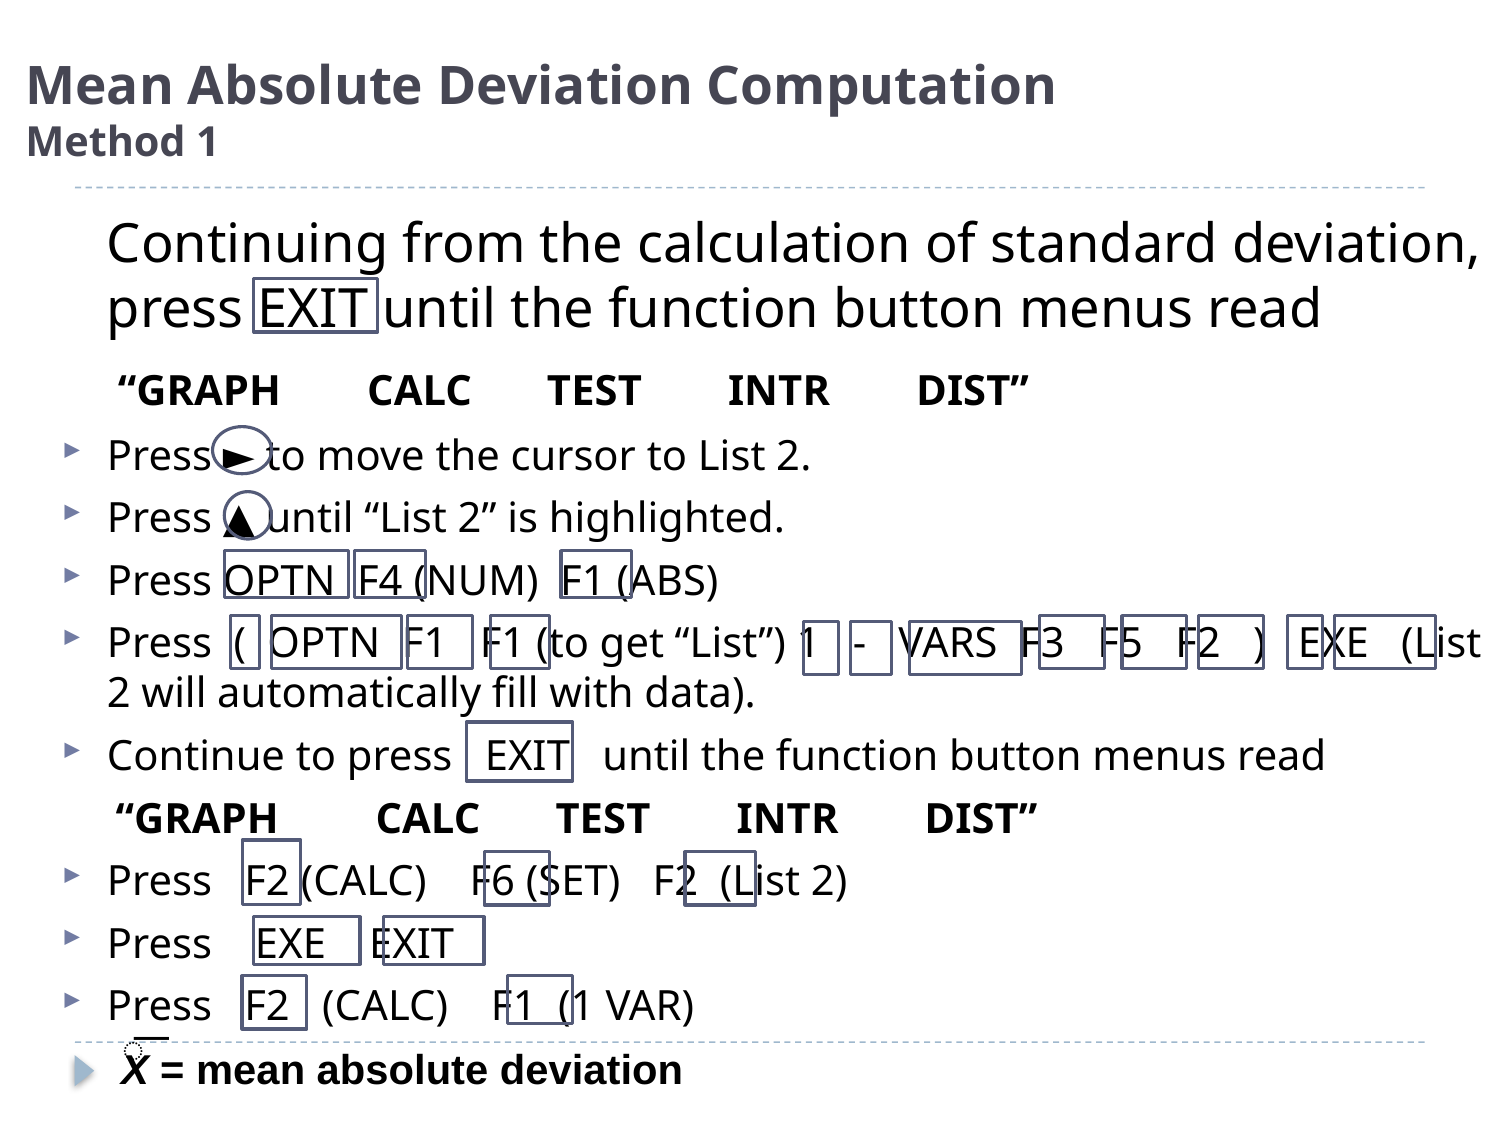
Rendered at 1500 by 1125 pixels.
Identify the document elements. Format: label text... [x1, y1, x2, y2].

text_box [483, 850, 551, 907]
text_box [222, 490, 273, 541]
text_box [1197, 614, 1265, 670]
text_box [270, 614, 403, 670]
text_box [849, 620, 893, 676]
title Mean Absolute Deviation Computation Method 1 [0, 42, 1500, 173]
text_box [465, 720, 574, 783]
text_box [489, 614, 551, 670]
text_box [1038, 614, 1106, 670]
text_box [210, 425, 274, 476]
text_box [240, 974, 308, 1031]
text_box [252, 277, 379, 334]
text_box [559, 549, 633, 599]
text_box [506, 974, 574, 1025]
text_box [1120, 614, 1188, 670]
text_box [1333, 614, 1437, 670]
text_box ͞ [107, 1017, 160, 1077]
list Continuing from the calculation of standard deviation, press EXIT until the function button menus read “GRAPH CALC TEST INTR DIST” Press ► to move the cursor to List 2. Press ▲ until “List 2” is highlighted. Press OPTN F4 (NUM) F1 (ABS) Press ( OPTN F1 F1 (to get “List”) 1 - VARS F3 F5 F2 ) EXE (List 2 will automatically fill with data). Continue to press EXIT until the function button menus read “GRAPH CALC TEST INTR DIST” Press F2 (CALC) F6 (SET) F2 (List 2) Press EXE EXIT Press F2 (CALC) F1 (1 VAR) [47, 196, 1500, 1071]
text_box [229, 614, 261, 670]
text_box X = mean absolute deviation [106, 1035, 815, 1100]
text_box [223, 549, 350, 599]
text_box [252, 915, 362, 966]
text_box [802, 620, 840, 676]
text_box [406, 614, 474, 670]
text_box [382, 915, 486, 966]
text_box [683, 850, 757, 907]
text_box [1286, 614, 1324, 670]
text_box [241, 838, 302, 906]
text_box [908, 620, 1023, 676]
text_box [353, 549, 427, 599]
